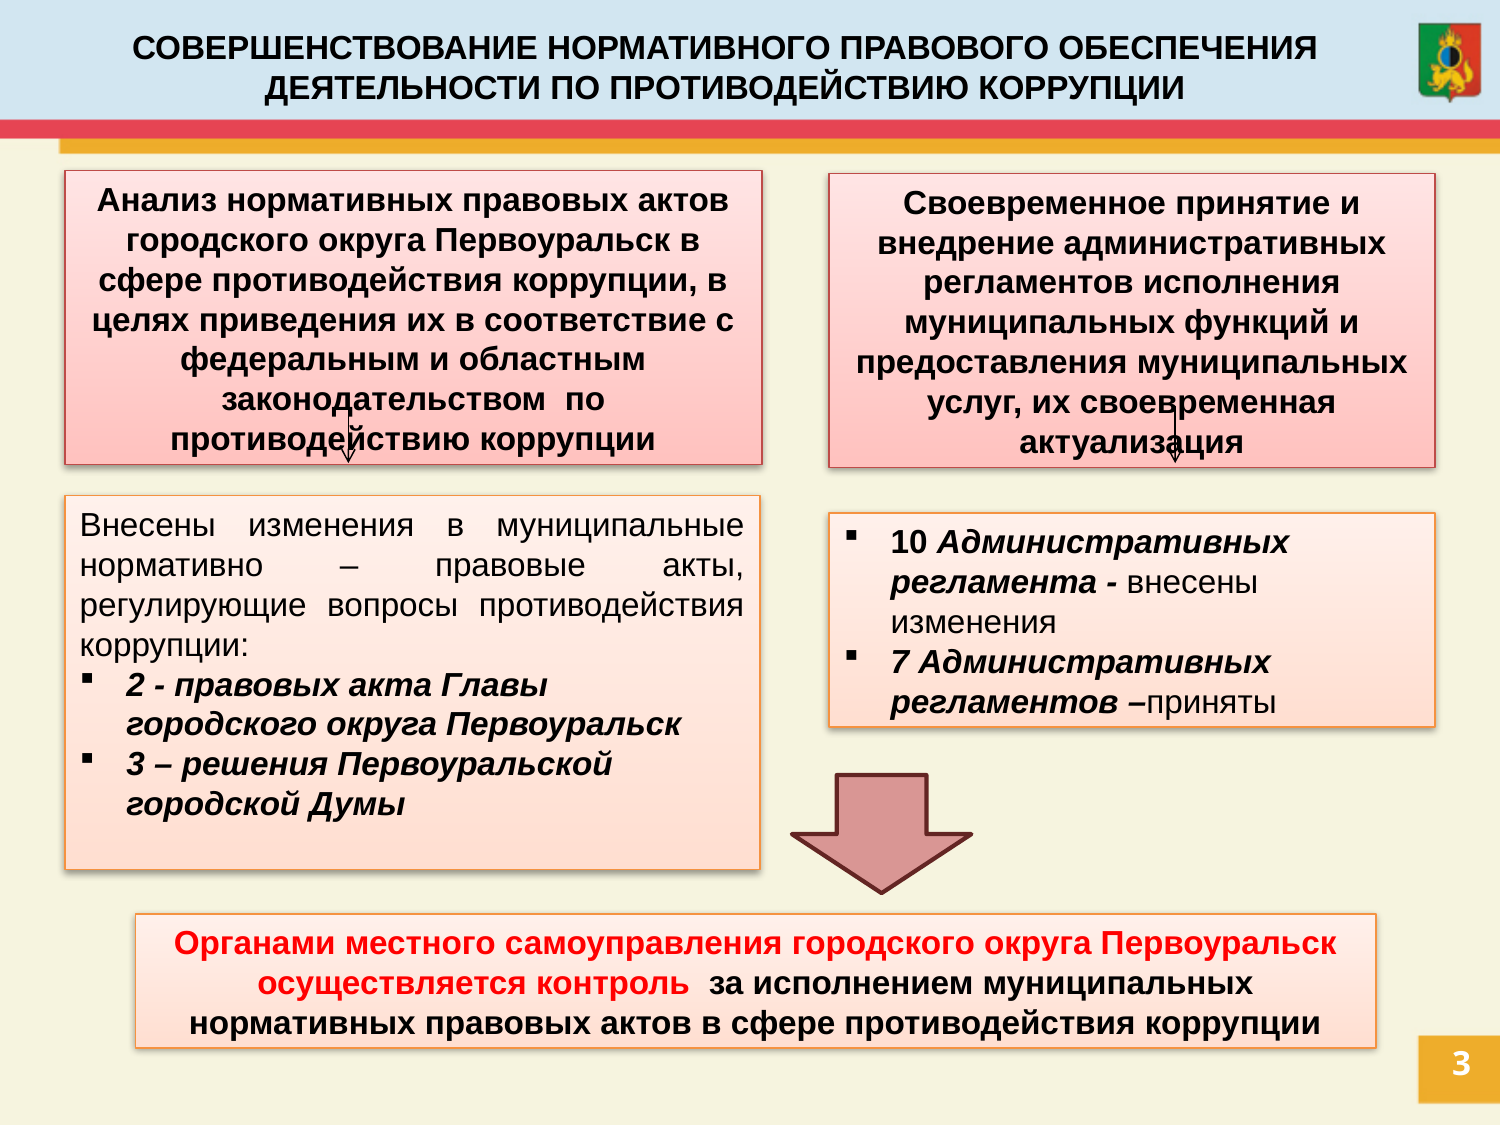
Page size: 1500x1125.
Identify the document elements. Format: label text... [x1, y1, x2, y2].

text_box Анализ нормативных правовых актов городского округа Первоуральск в сфере противодействия коррупции, в целях приведения их в соответствие с федеральным и областным законодательством по противодействию коррупции [64, 170, 763, 465]
text_box Своевременное принятие и внедрение административных регламентов исполнения муниципальных функций и предоставления муниципальных услуг, их своевременная актуализация [828, 173, 1436, 468]
picture [0, 0, 1500, 1125]
text_box 3 [1423, 1034, 1500, 1090]
text_box 10 Административных регламента - внесены изменения 7 Административных регламентов –приняты [828, 512, 1436, 728]
text_box [51, 137, 1415, 289]
text_box Органами местного самоуправления городского округа Первоуральск осуществляется контроль за исполнением муниципальных нормативных правовых актов в сфере противодействия коррупции [135, 913, 1377, 1049]
text_box СОВЕРШЕНСТВОВАНИЕ НОРМАТИВНОГО ПРАВОВОГО ОБЕСПЕЧЕНИЯ ДЕЯТЕЛЬНОСТИ ПО ПРОТИВОДЕЙСТВИЮ КОРРУПЦИИ [51, 19, 1400, 114]
text_box Внесены изменения в муниципальные нормативно – правовые акты, регулирующие вопросы противодействия коррупции: 2 - правовых акта Главы городского округа Первоуральск 3 – решения Первоуральской городской Думы [64, 495, 761, 870]
text_box [789, 772, 974, 895]
